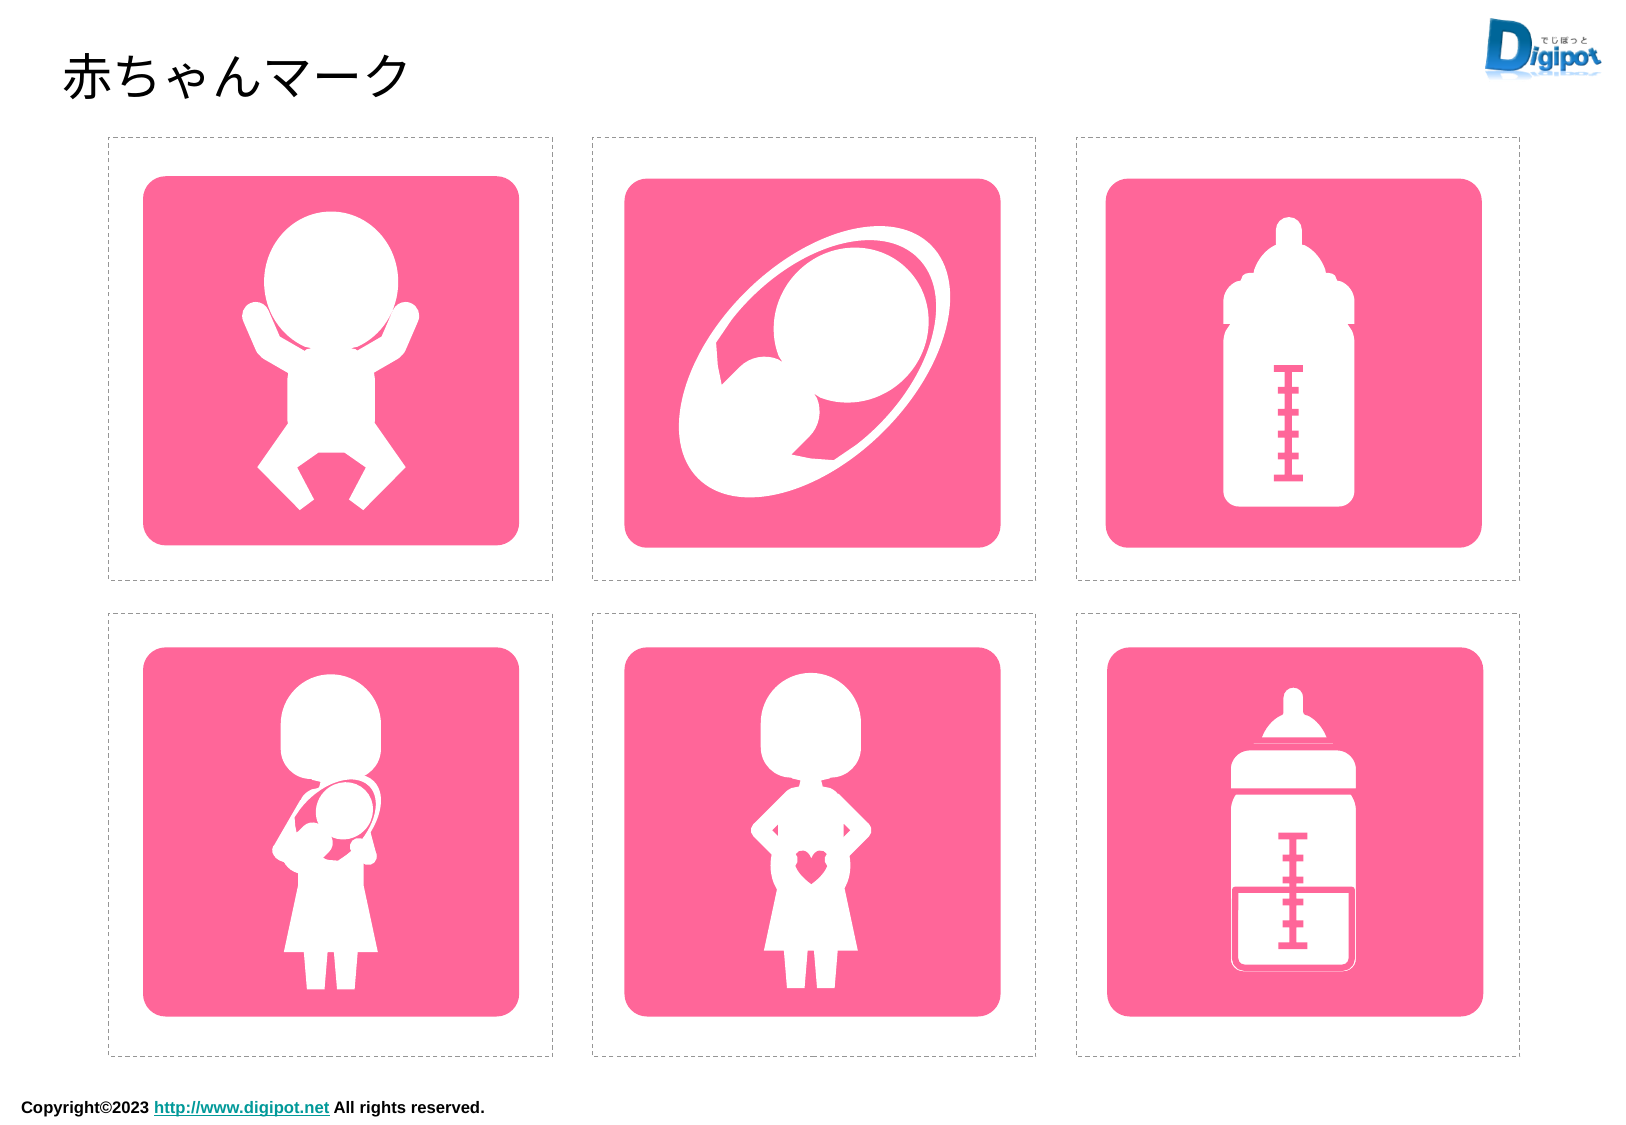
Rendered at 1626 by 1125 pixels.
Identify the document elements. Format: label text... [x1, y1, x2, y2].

text_box 赤ちゃんマーク [47, 38, 427, 113]
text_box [1106, 647, 1484, 1017]
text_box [624, 647, 1001, 1017]
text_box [1105, 178, 1483, 548]
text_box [624, 178, 1001, 548]
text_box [142, 647, 520, 1017]
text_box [142, 175, 520, 546]
picture [1485, 18, 1602, 82]
